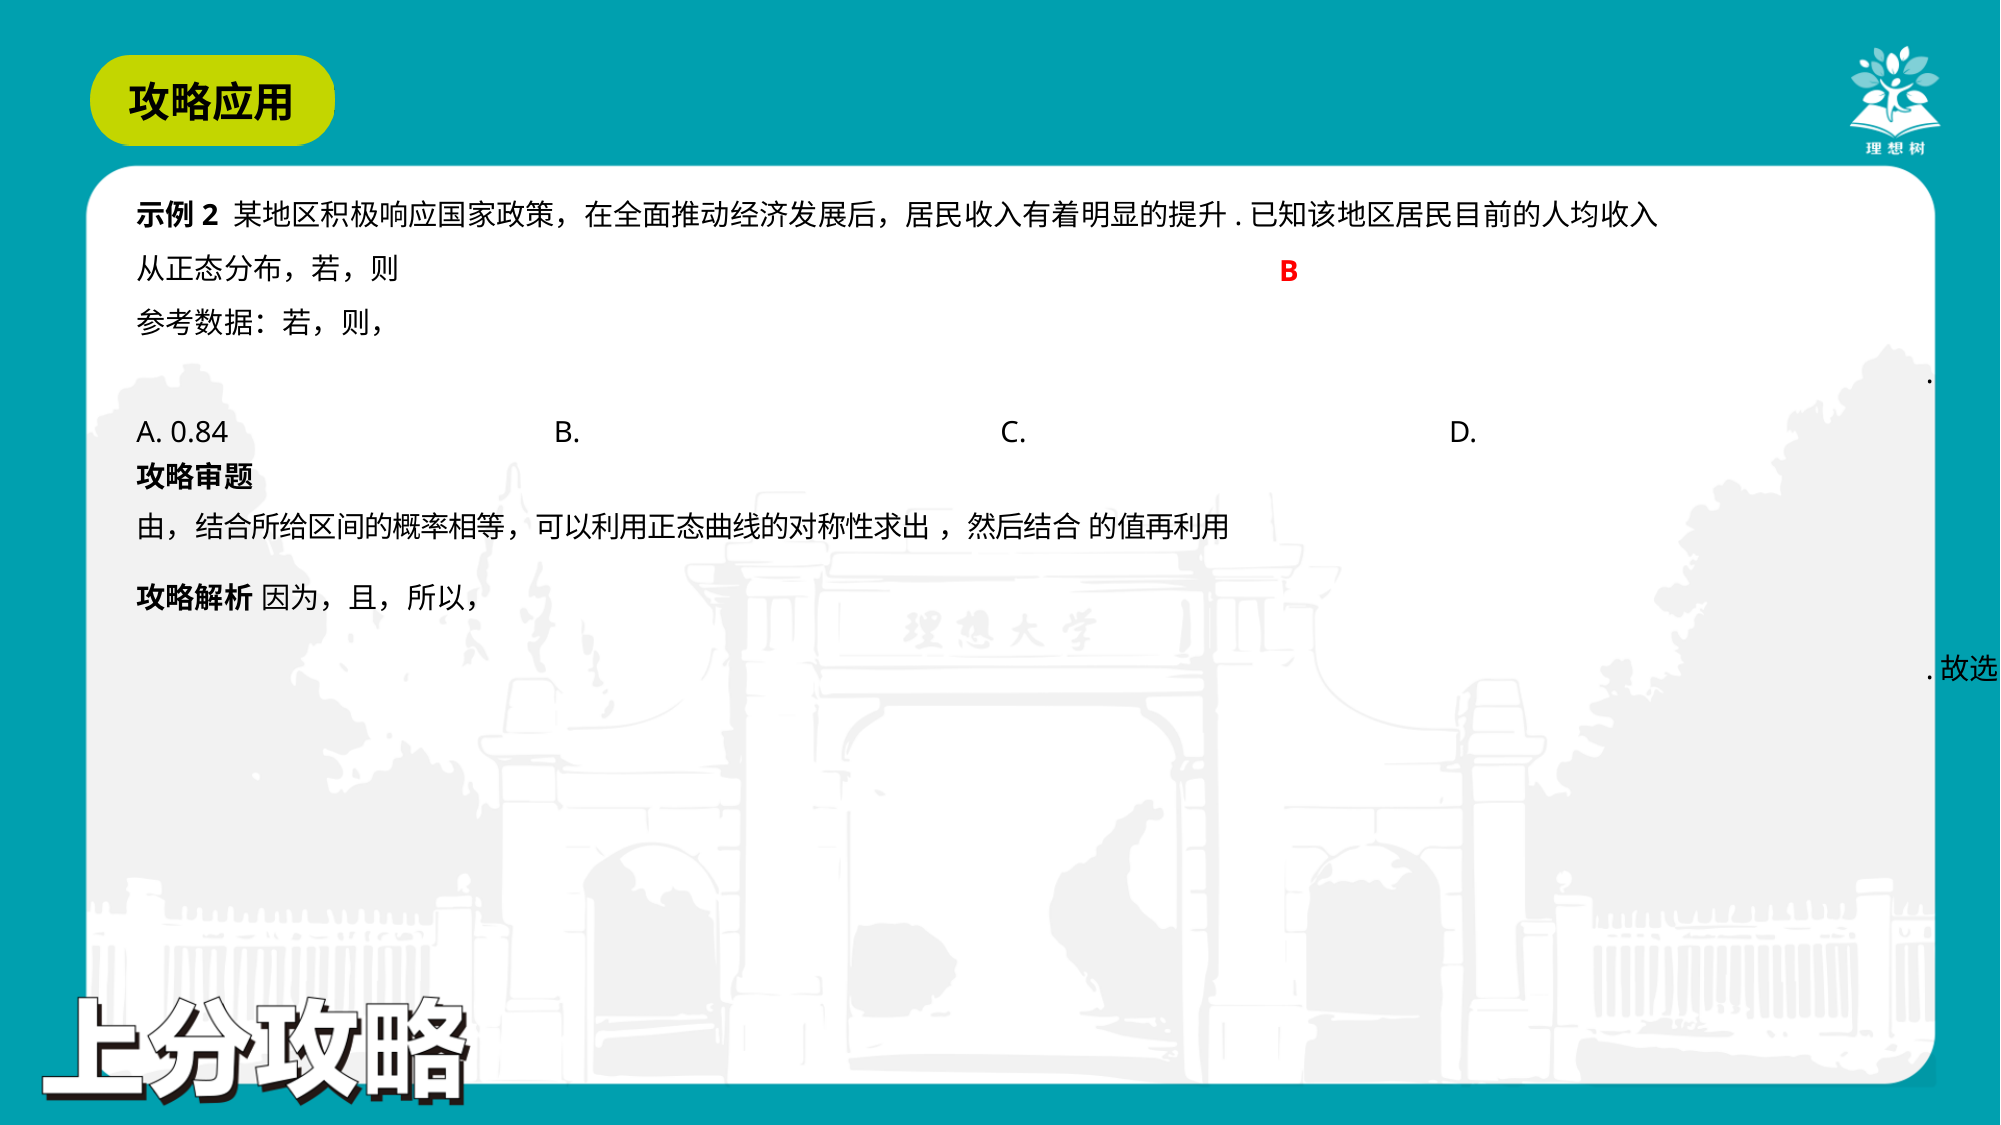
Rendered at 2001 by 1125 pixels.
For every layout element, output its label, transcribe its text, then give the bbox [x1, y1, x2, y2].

text_box B [1271, 232, 1307, 281]
picture [0, 0, 2000, 1125]
